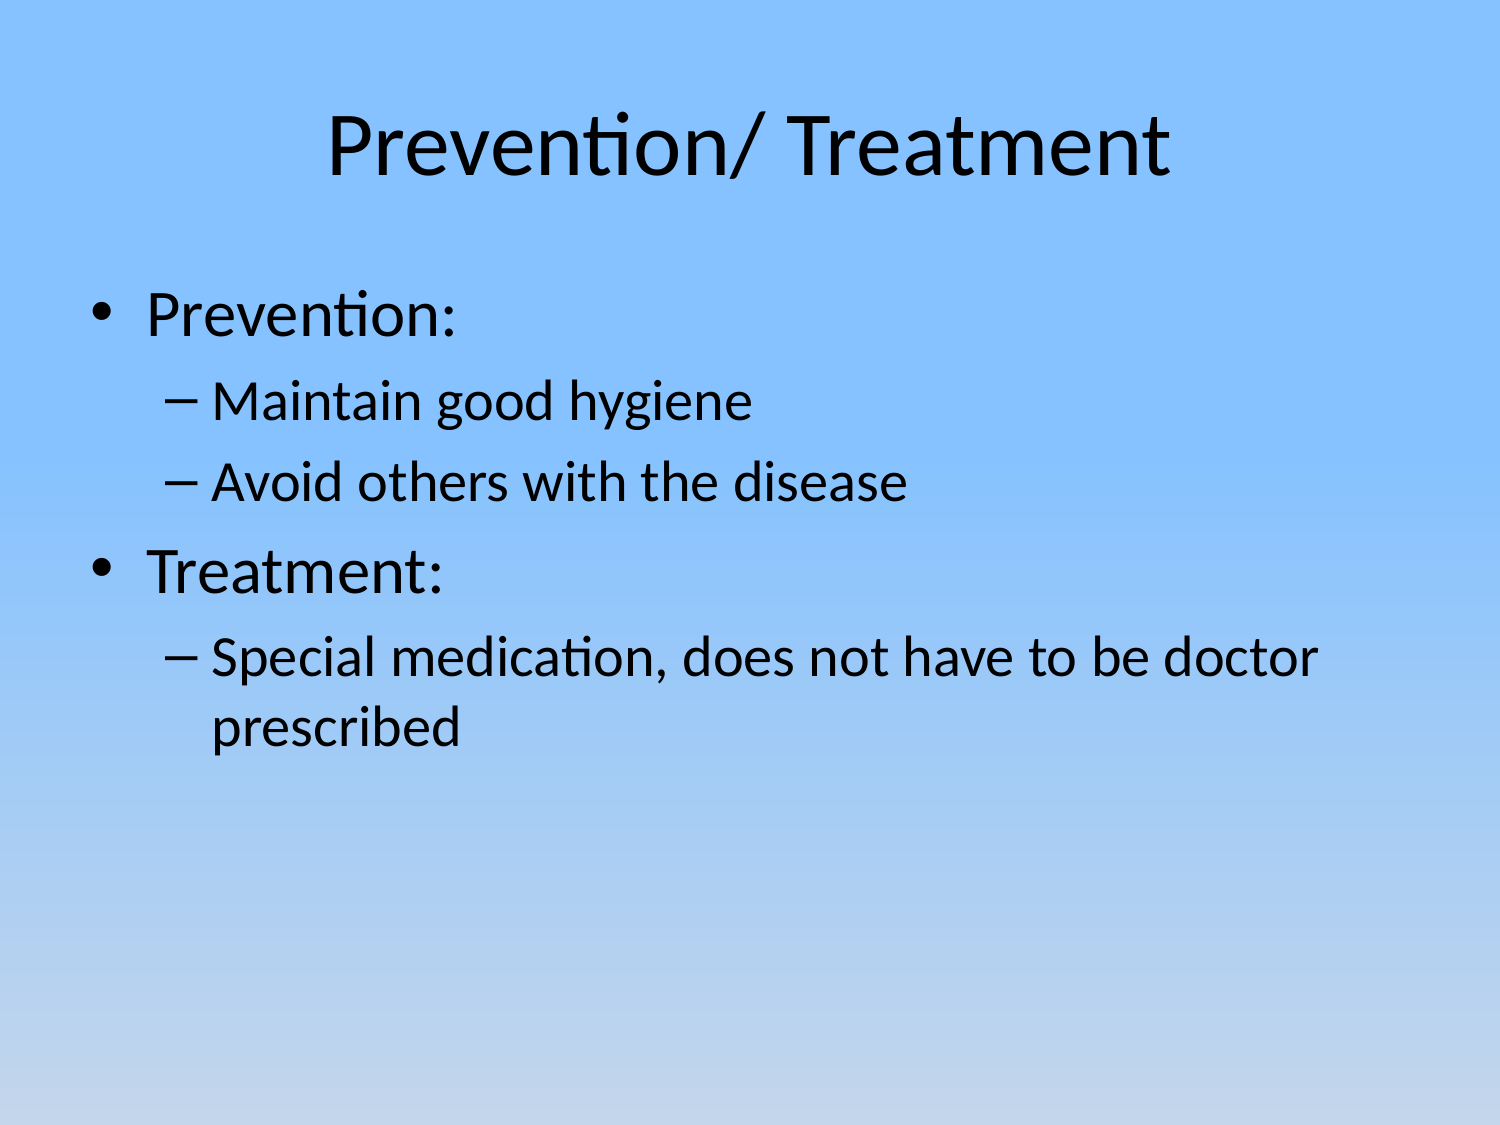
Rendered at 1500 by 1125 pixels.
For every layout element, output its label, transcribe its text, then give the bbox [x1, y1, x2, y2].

list Prevention: Maintain good hygiene Avoid others with the disease Treatment: Special medication, does not have to be doctor prescribed [74, 262, 1426, 1006]
title Prevention/ Treatment [74, 44, 1426, 233]
